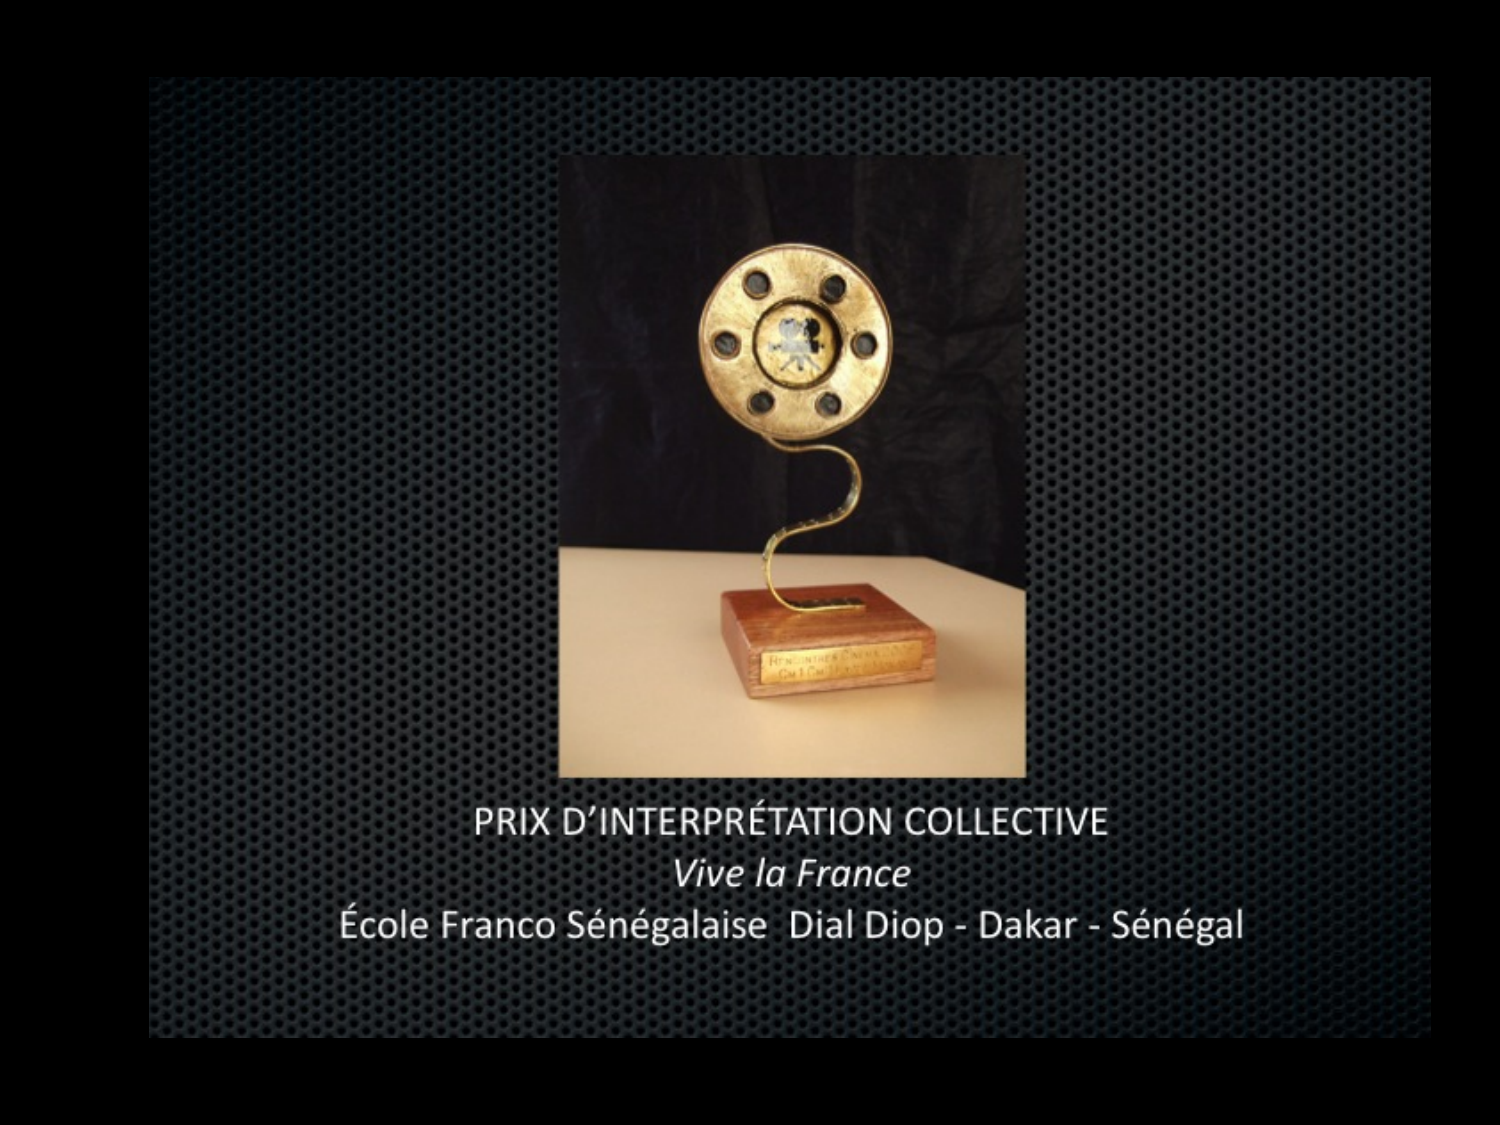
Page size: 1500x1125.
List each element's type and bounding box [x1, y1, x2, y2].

list [0, 76, 1500, 1039]
